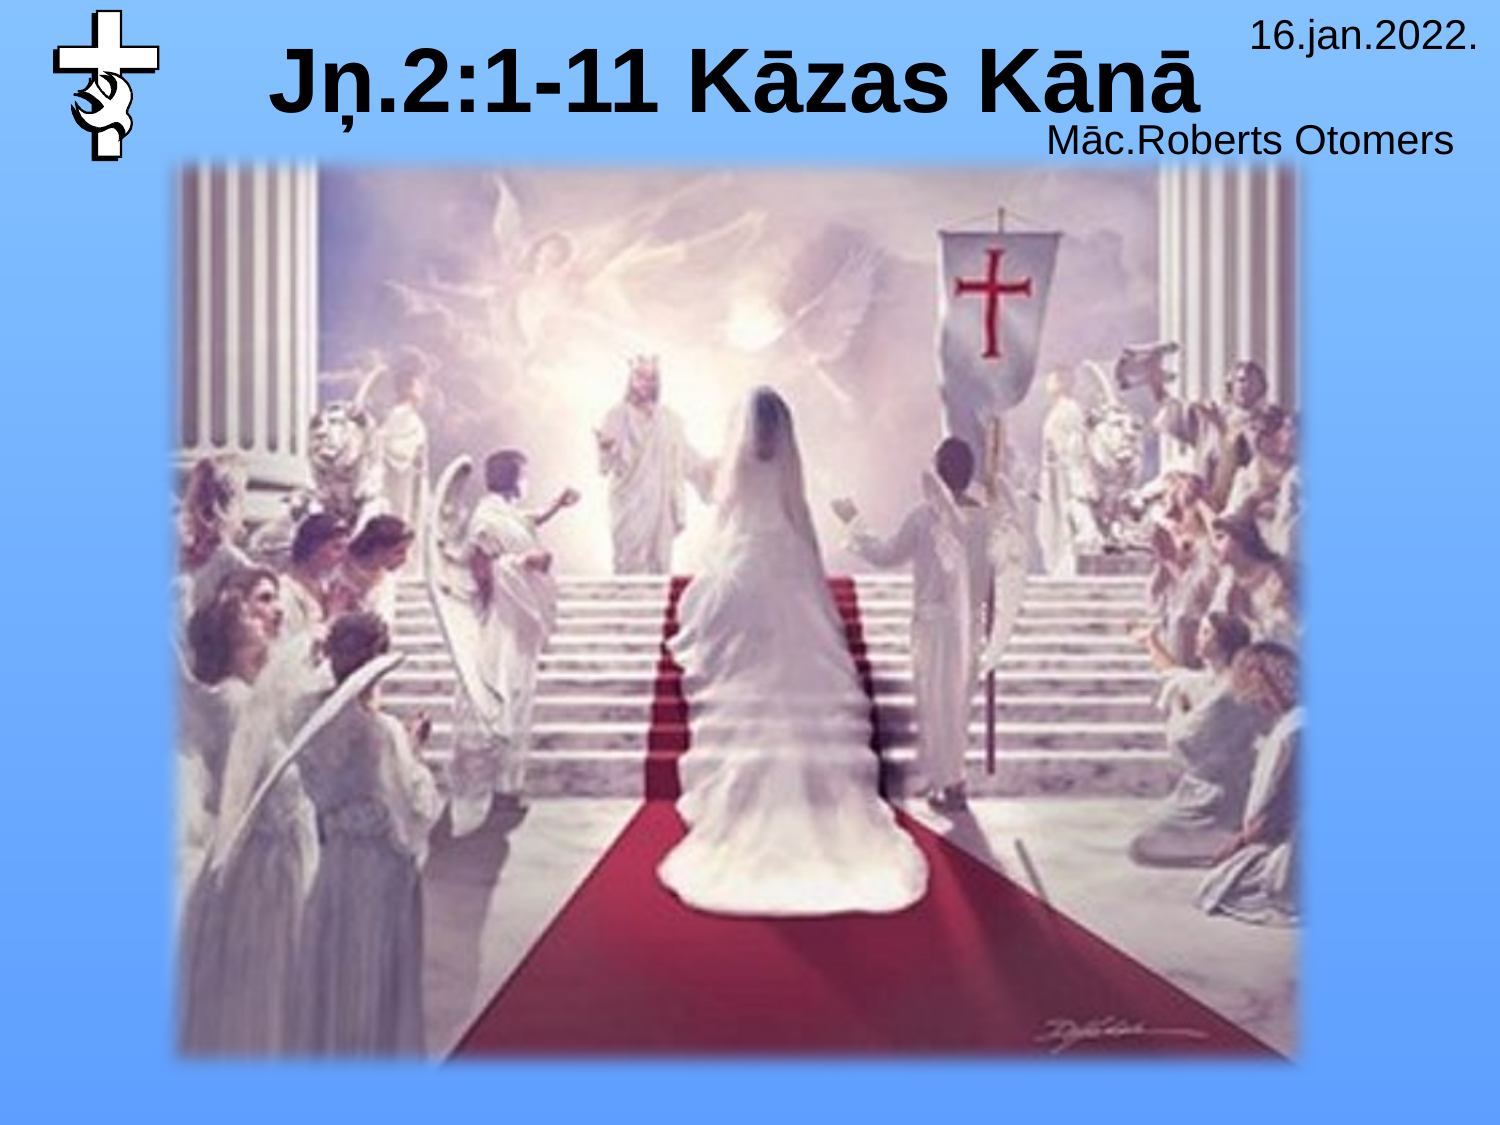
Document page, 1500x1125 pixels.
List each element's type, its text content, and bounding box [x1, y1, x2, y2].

title Jņ.2:1-11 Kāzas Kānā [64, 0, 1407, 147]
text_box 16.jan.2022. [1234, 0, 1500, 65]
text_box Māc.Roberts Otomers [1031, 105, 1500, 171]
picture [52, 9, 1318, 1077]
